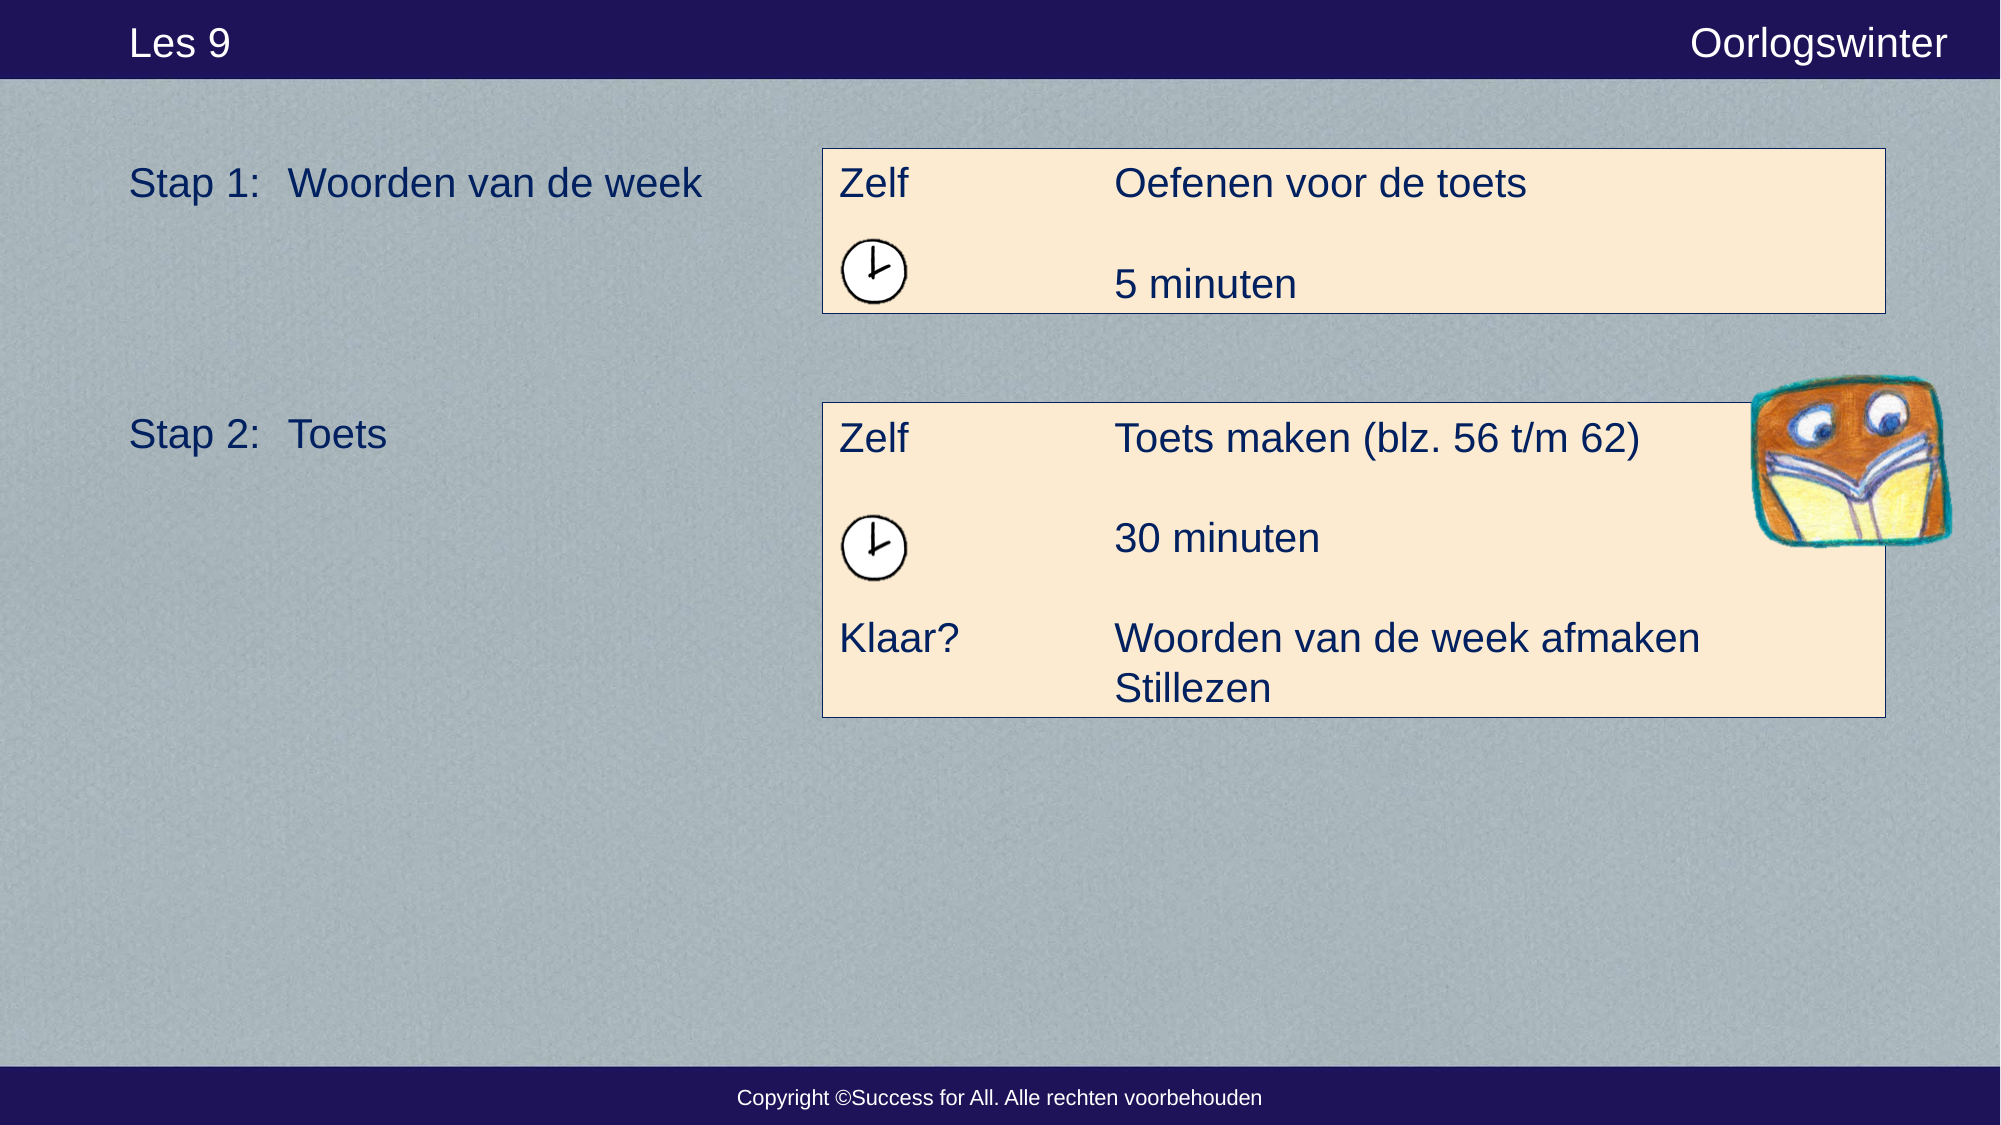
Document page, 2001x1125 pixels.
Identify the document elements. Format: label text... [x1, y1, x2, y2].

picture [0, 0, 2001, 1125]
text_box Oorlogswinter [786, 8, 1963, 73]
text_box Zelf Toets maken (blz. 56 t/m 62) 30 minuten Klaar? Woorden van de week afmaken Stillezen [822, 402, 1886, 718]
text_box Zelf Oefenen voor de toets 5 minuten [822, 148, 1886, 314]
text_box Les 9 [114, 8, 354, 73]
text_box Copyright ©Success for All. Alle rechten voorbehouden [0, 1076, 2000, 1125]
text_box Stap 1: Woorden van de week Stap 2: Toets [114, 148, 907, 764]
